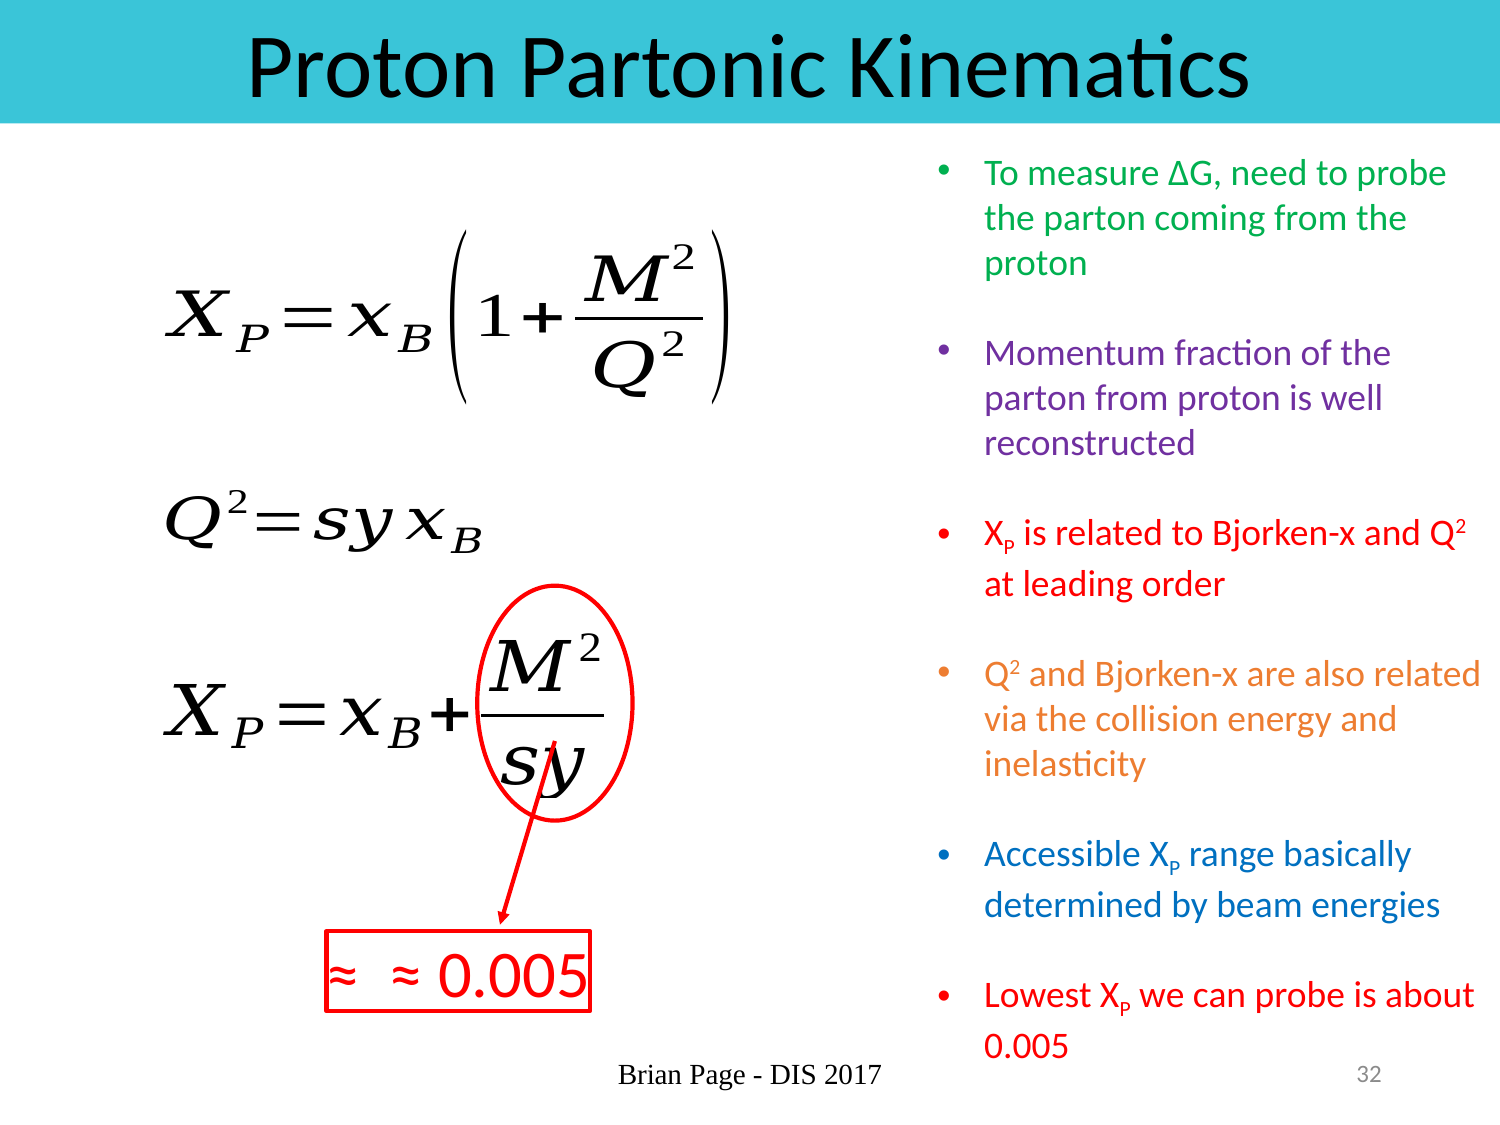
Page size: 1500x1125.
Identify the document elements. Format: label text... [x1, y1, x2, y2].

slide_number 32 [1059, 1042, 1397, 1103]
footer Brian Page - DIS 2017 [496, 1042, 1004, 1103]
text_box To measure ∆G, need to probe the parton coming from the proton Momentum fraction of the parton from proton is well reconstructed XP is related to Bjorken-x and Q2 at leading order Q2 and Bjorken-x are also related via the collision energy and inelasticity Accessible XP range basically determined by beam energies Lowest XP we can probe is about 0.005 [922, 140, 1500, 1074]
picture [2, 187, 898, 831]
text_box Proton Partonic Kinematics [0, 0, 1500, 124]
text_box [499, 820, 555, 925]
text_box [1, 148, 898, 1018]
